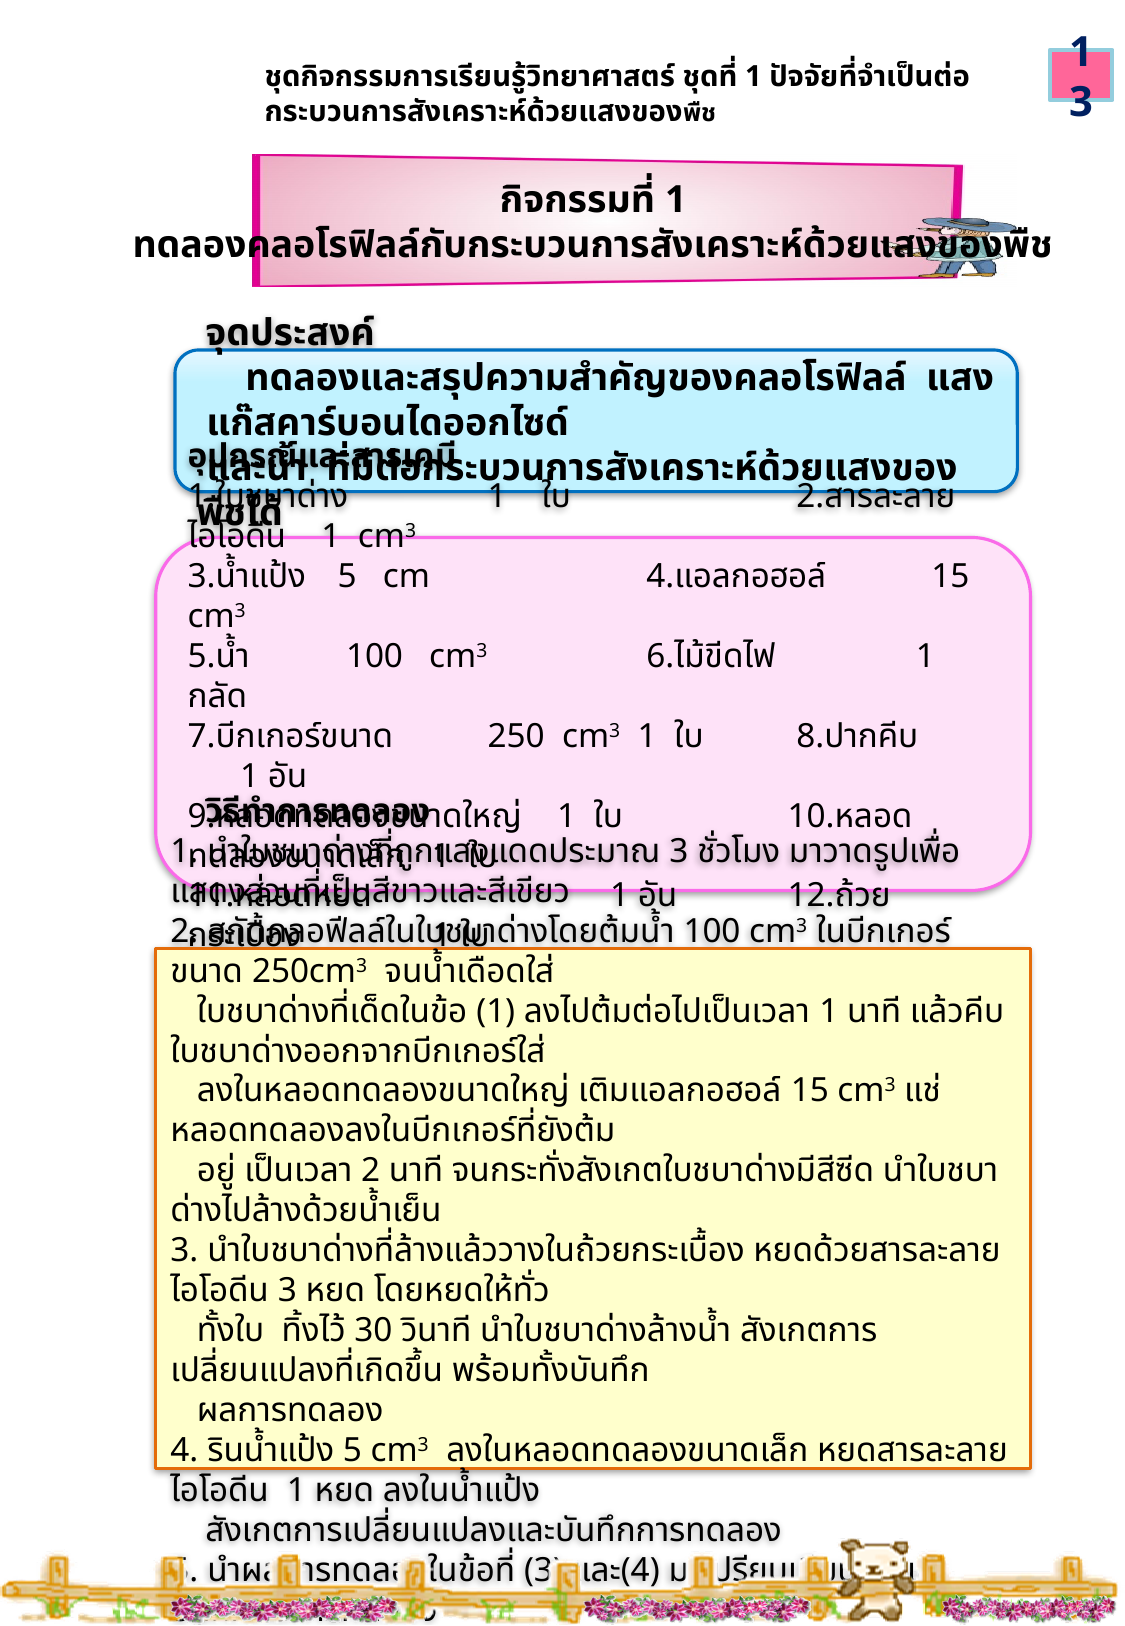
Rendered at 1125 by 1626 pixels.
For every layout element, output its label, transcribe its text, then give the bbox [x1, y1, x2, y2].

picture [0, 1537, 1125, 1625]
text_box 13 [1048, 48, 1114, 102]
text_box ชุดกิจกรรมการเรียนรู้วิทยาศาสตร์ ชุดที่ 1 ปัจจัยที่จำเป็นต่อกระบวนการสังเคราะห์ด้วยแสงของพืช [249, 49, 1085, 135]
text_box กิจกรรมที่ 1 ทดลองคลอโรฟิลล์กับกระบวนการสังเคราะห์ด้วยแสงของพืช [1022, 167, 1069, 273]
picture [251, 153, 1018, 288]
text_box อุปกรณ์และสารเคมี 1.ใบชบาด่าง 1 ใบ 2.สารละลายไอโอดีน 1 cm3 3.น้ำแป้ง 5 cm 4.แอลกอฮอล์ 15 cm3 5.น้ำ 100 cm3 6.ไม้ขีดไฟ 1 กลัด 7.บีกเกอร์ขนาด 250 cm3 1 ใบ 8.ปากคีบ 1 อัน 9.หลอดทดลองขนาดใหญ่ 1 ใบ 10.หลอดทดลองขนาดเล็ก 1 ใบ 11.หลอดหยด 1 อัน 12.ถ้วยกระเบื้อง 1 ใบ 13.ตะเกียงแอลกอฮอล์พร้อมที่กั้นลมและตะแกรงลวด 1 ชุด [154, 536, 1032, 892]
text_box จุดประสงค์ ทดลองและสรุปความสำคัญของคลอโรฟิลล์ แสง แก๊สคาร์บอนไดออกไซด์ และน้ำ ที่มีต่อกระบวนการสังเคราะห์ด้วยแสงของพืชได้ [174, 349, 1019, 493]
text_box กิจกรรมที่ 1 ทดลองคลอโรฟิลล์กับกระบวนการสังเคราะห์ด้วยแสงของพืช [117, 167, 246, 273]
text_box วิธีทำการทดลอง 1. นำใบชบาด่างที่ถูกแสงแดดประมาณ 3 ชั่วโมง มาวาดรูปเพื่อแสดงส่วนที่เป็นสีขาวและสีเขียว 2. สกัดคลอฟีลล์ในใบชบาด่างโดยต้มน้ำ 100 cm3 ในบีกเกอร์ขนาด 250cm3 จนน้ำเดือดใส่ ใบชบาด่างที่เด็ดในข้อ (1) ลงไปต้มต่อไปเป็นเวลา 1 นาที แล้วคีบใบชบาด่างออกจากบีกเกอร์ใส่ ลงในหลอดทดลองขนาดใหญ่ เติมแอลกอฮอล์ 15 cm3 แช่หลอดทดลองลงในบีกเกอร์ที่ยังต้ม อยู่ เป็นเวลา 2 นาที จนกระทั่งสังเกตใบชบาด่างมีสีซีด นำใบชบาด่างไปล้างด้วยน้ำเย็น 3. นำใบชบาด่างที่ล้างแล้ววางในถ้วยกระเบื้อง หยดด้วยสารละลายไอโอดีน 3 หยด โดยหยดให้ทั่ว ทั้งใบ ทิ้งไว้ 30 วินาที นำใบชบาด่างล้างน้ำ สังเกตการเปลี่ยนแปลงที่เกิดขึ้น พร้อมทั้งบันทึก ผลการทดลอง 4. รินน้ำแป้ง 5 cm3 ลงในหลอดทดลองขนาดเล็ก หยดสารละลายไอโอดีน 1 หยด ลงในน้ำแป้ง สังเกตการเปลี่ยนแปลงและบันทึกการทดลอง 5. นำผลการทดลองในข้อที่ (3) และ(4) มาเปรียบเทียบกันและบันทึกผลการทดลอง [155, 948, 1031, 1469]
